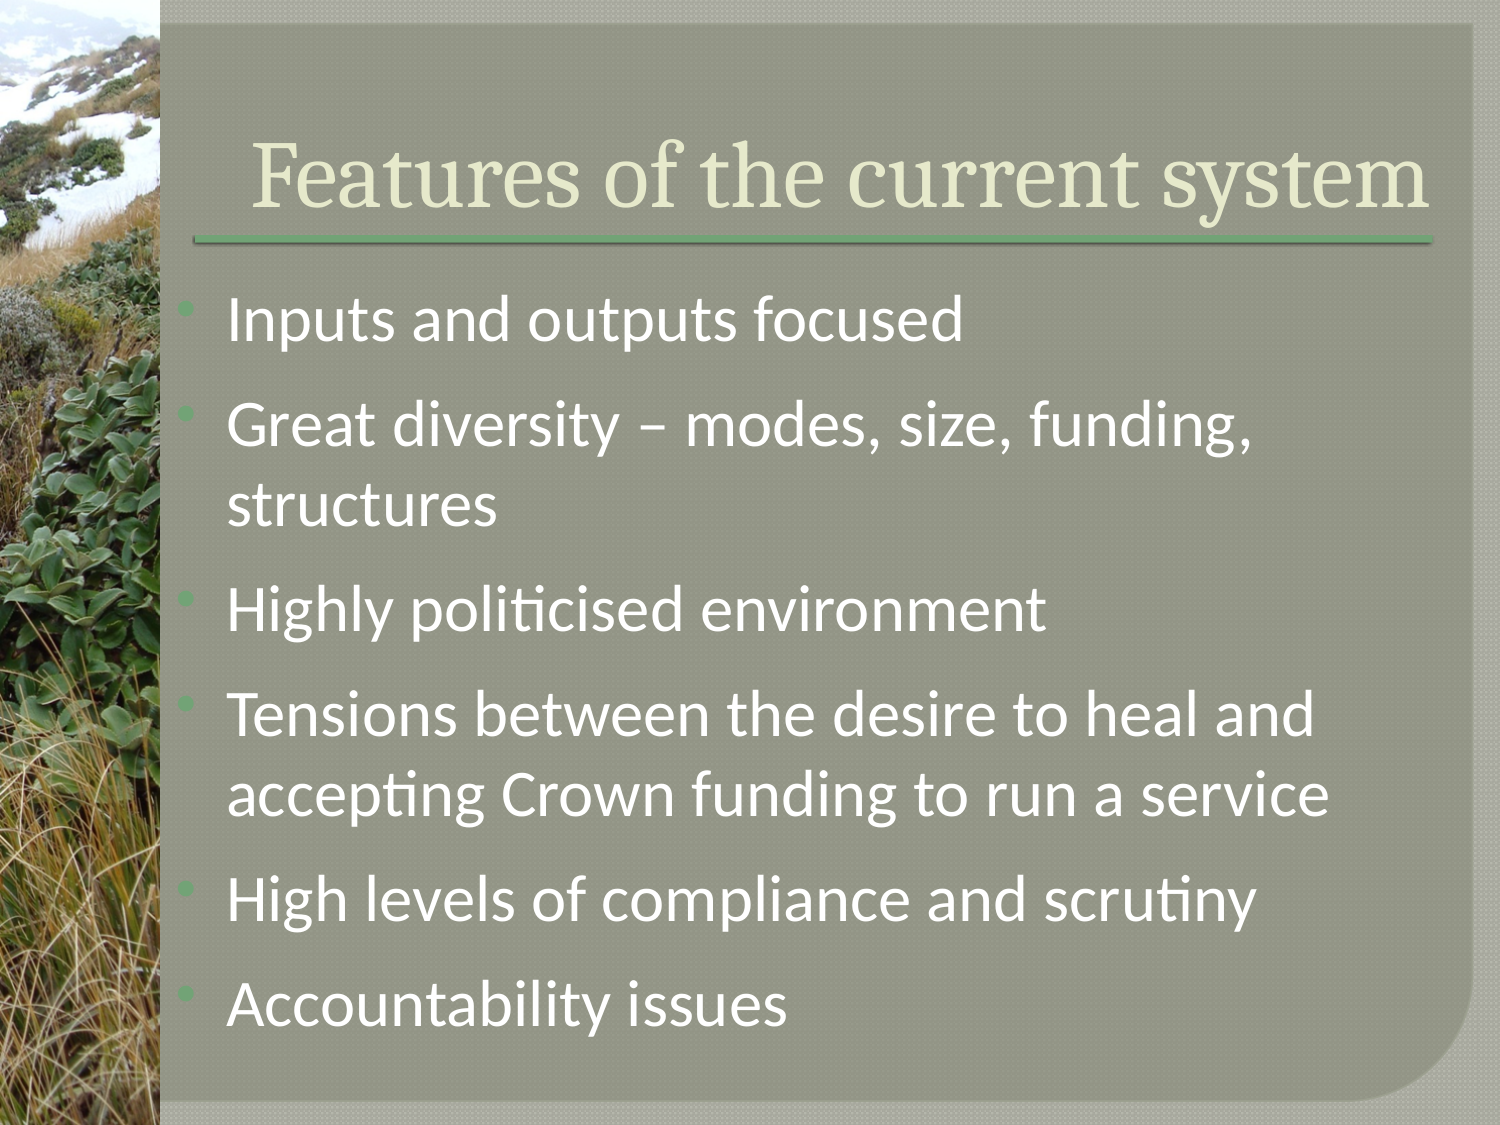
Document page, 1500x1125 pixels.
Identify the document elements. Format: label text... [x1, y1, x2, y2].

picture [0, 0, 160, 1125]
list Inputs and outputs focused Great diversity – modes, size, funding, structures Highly politicised environment Tensions between the desire to heal and accepting Crown funding to run a service High levels of compliance and scrutiny Accountability issues [163, 267, 1500, 1102]
title Features of the current system [180, 46, 1447, 234]
